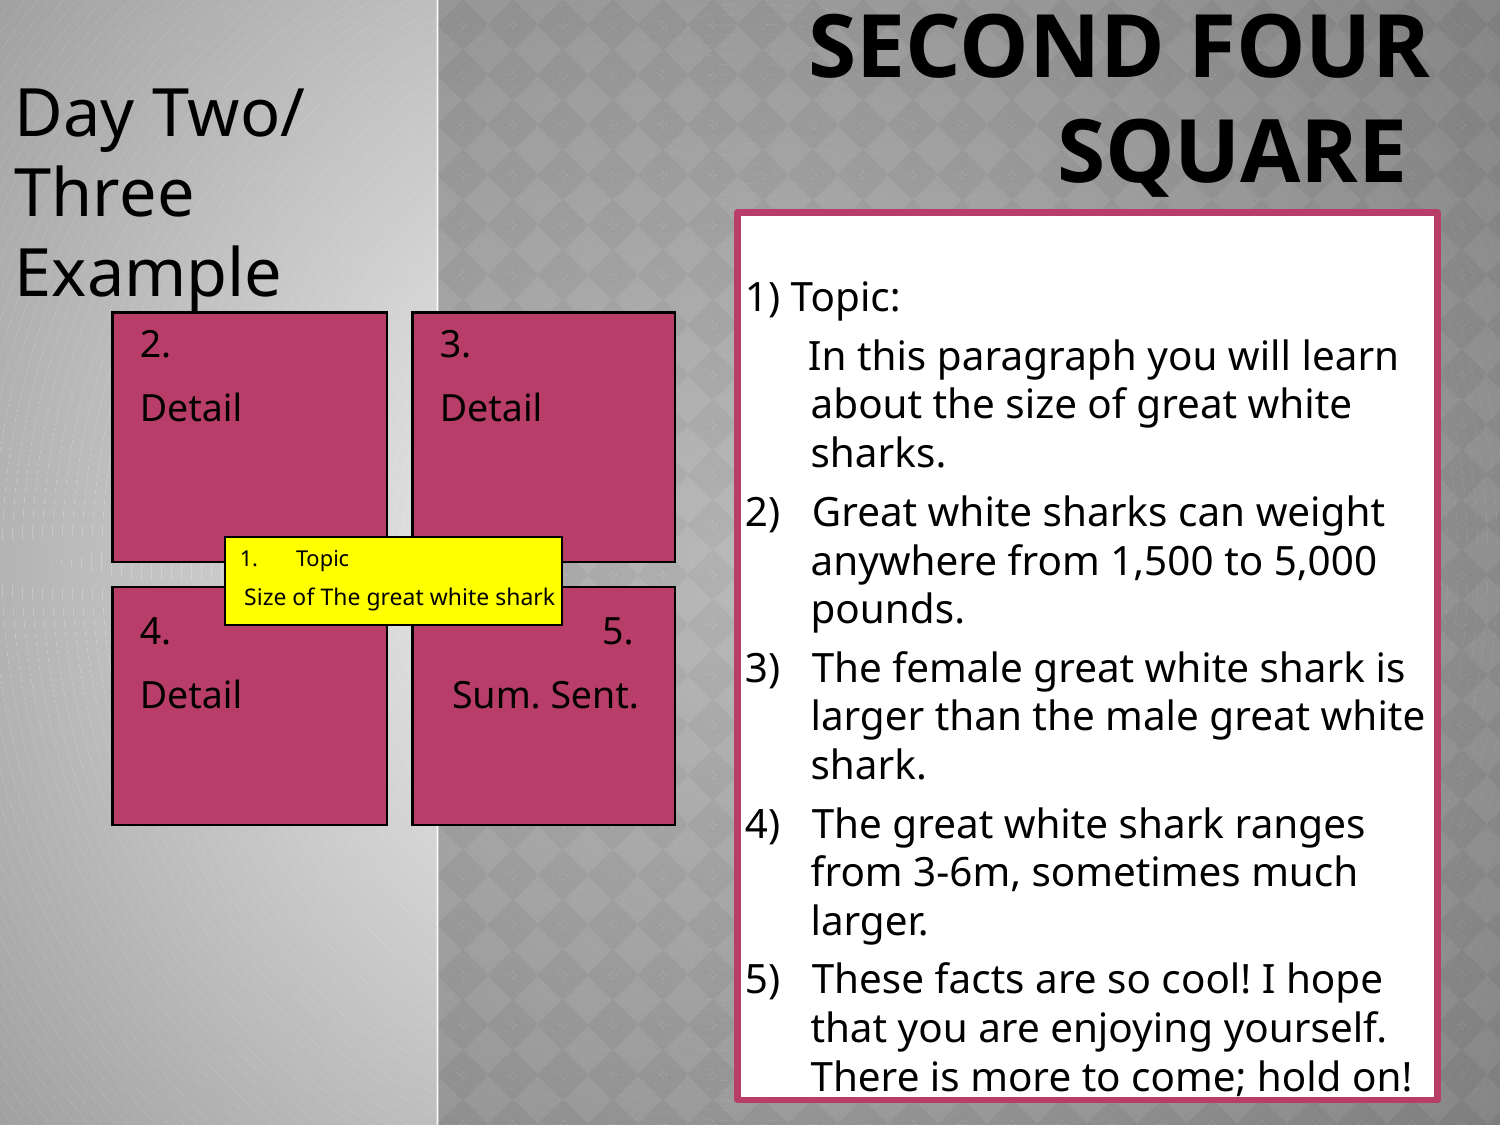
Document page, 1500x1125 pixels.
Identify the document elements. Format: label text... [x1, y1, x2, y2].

text_box Day Two/ Three Example [0, 62, 388, 318]
text_box [412, 312, 675, 563]
text_box [112, 312, 388, 563]
title Second Four Square [462, 50, 1438, 200]
text_box [112, 587, 388, 825]
subtitle 1) Topic: In this paragraph you will learn about the size of great white sharks. 2) Great white sharks can weight anywhere from 1,500 to 5,000 pounds. 3) The female great white shark is larger than the male great white shark. 4) The great white shark ranges from 3-6m, sometimes much larger. 5) These facts are so cool! I hope that you are enjoying yourself. There is more to come; hold on! [734, 209, 1441, 1103]
text_box [375, 618, 437, 625]
text_box 5. Sum. Sent. [437, 599, 675, 724]
text_box [575, 587, 675, 599]
text_box 3. Detail [424, 312, 663, 436]
text_box Topic Size of The great white shark [225, 537, 575, 618]
text_box [412, 625, 675, 825]
text_box 2. Detail [125, 312, 375, 436]
text_box 4. Detail [125, 599, 375, 724]
